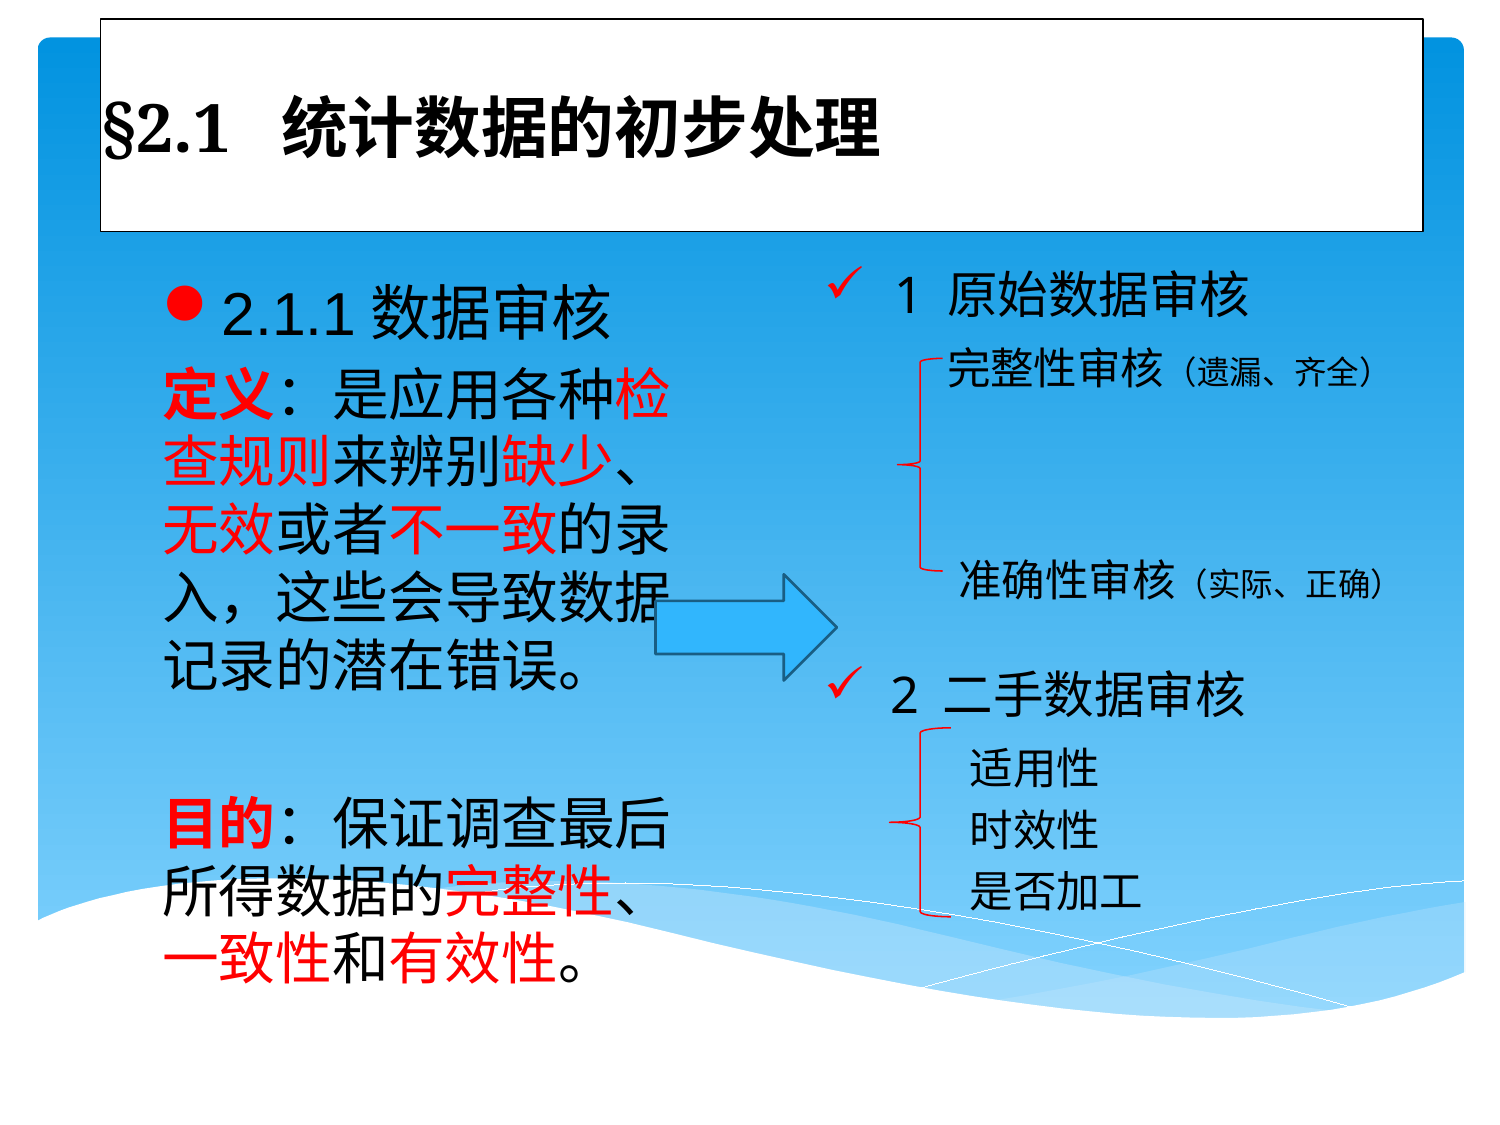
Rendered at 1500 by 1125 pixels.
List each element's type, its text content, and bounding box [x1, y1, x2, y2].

text_box [888, 727, 951, 918]
text_box 1 原始数据审核 完整性审核（遗漏、齐全） 准确性审核（实际、正确） 2 二手数据审核 适用性 时效性 是否加工 [809, 255, 1471, 1000]
text_box [654, 573, 809, 682]
title §2.1 统计数据的初步处理 [100, 19, 1424, 232]
subtitle 2.1.1数据审核 定义：是应用各种检查规则来辨别缺少、无效或者不一致的录入，这些会导致数据记录的潜在错误。 目的：保证调查最后所得数据的完整性、一致性和有效性。 [147, 267, 691, 1012]
text_box [896, 357, 943, 572]
